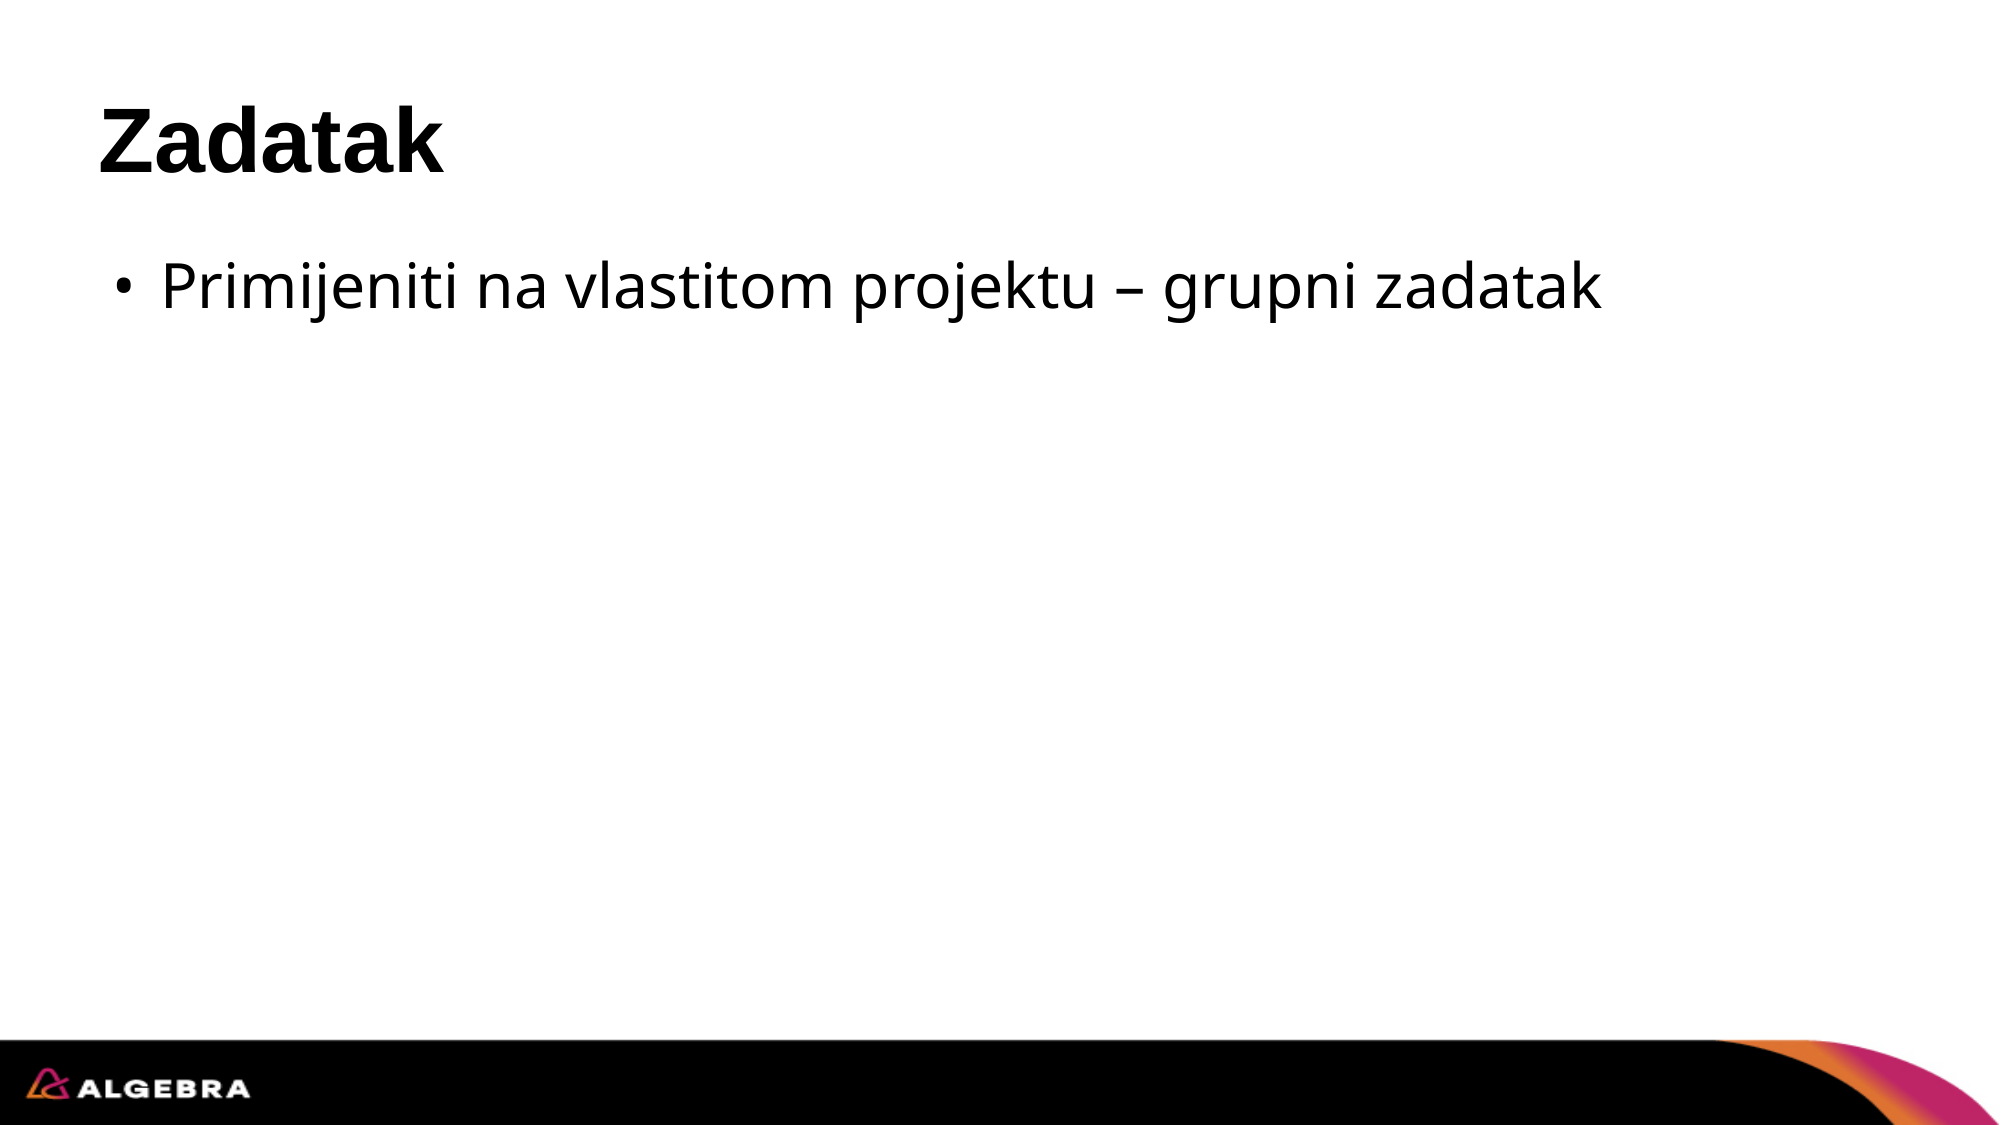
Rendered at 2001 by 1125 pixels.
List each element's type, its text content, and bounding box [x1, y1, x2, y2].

list Primijeniti na vlastitom projektu – grupni zadatak [98, 246, 1908, 991]
picture [0, 0, 2001, 1125]
title Zadatak [98, 69, 1910, 200]
